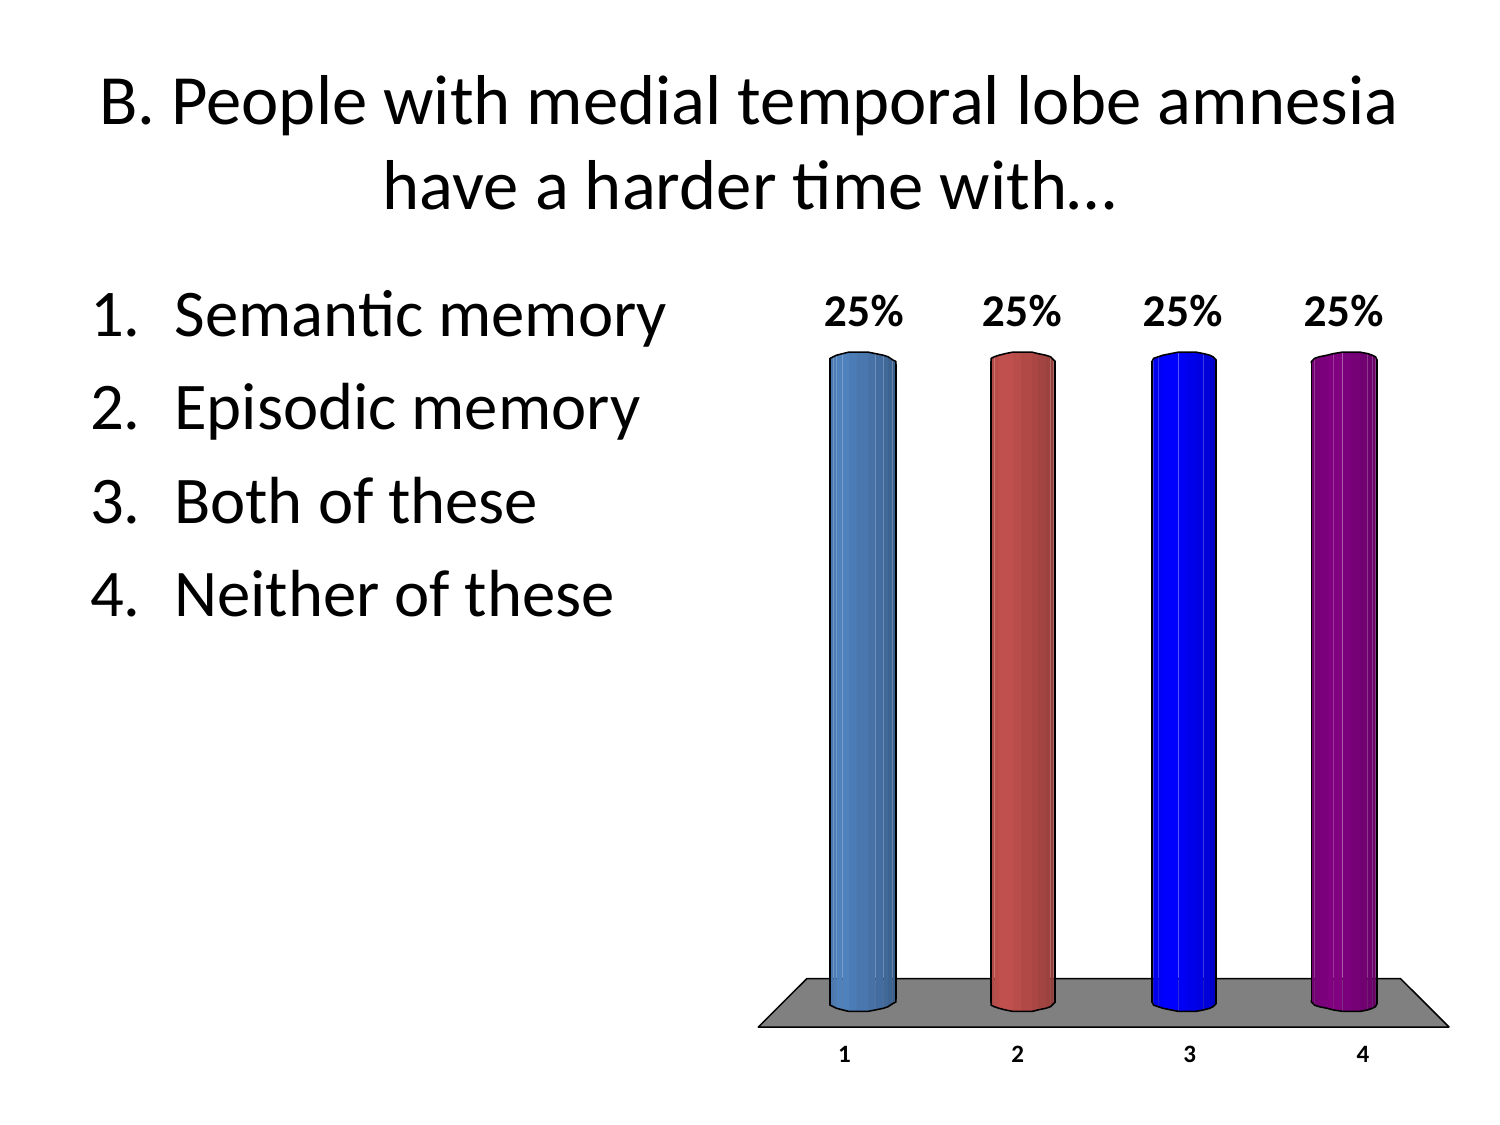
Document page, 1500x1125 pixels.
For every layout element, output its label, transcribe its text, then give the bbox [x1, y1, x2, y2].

list Semantic memory Episodic memory Both of these Neither of these [75, 262, 750, 1005]
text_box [739, 270, 1490, 1115]
title B. People with medial temporal lobe amnesia have a harder time with… [75, 45, 1425, 233]
